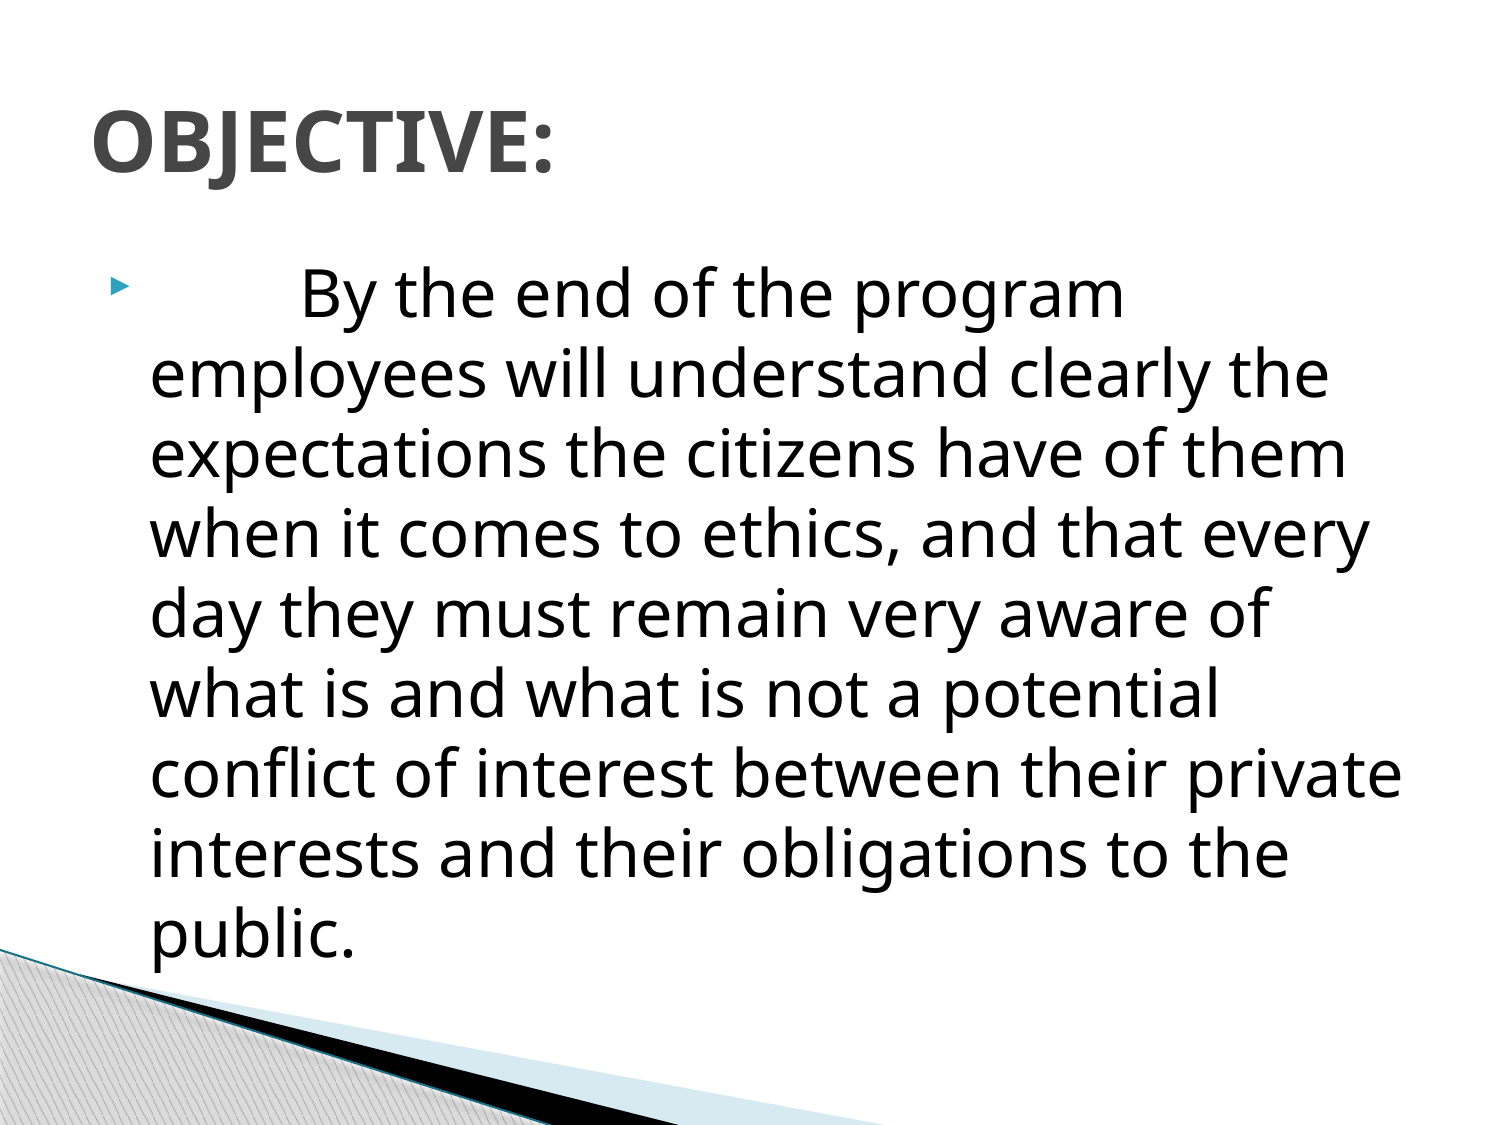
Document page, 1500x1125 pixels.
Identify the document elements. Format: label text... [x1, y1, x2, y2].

list By the end of the program employees will understand clearly the expectations the citizens have of them when it comes to ethics, and that every day they must remain very aware of what is and what is not a potential conflict of interest between their private interests and their obligations to the public. [75, 243, 1425, 986]
title OBJECTIVE: [75, 45, 1425, 233]
